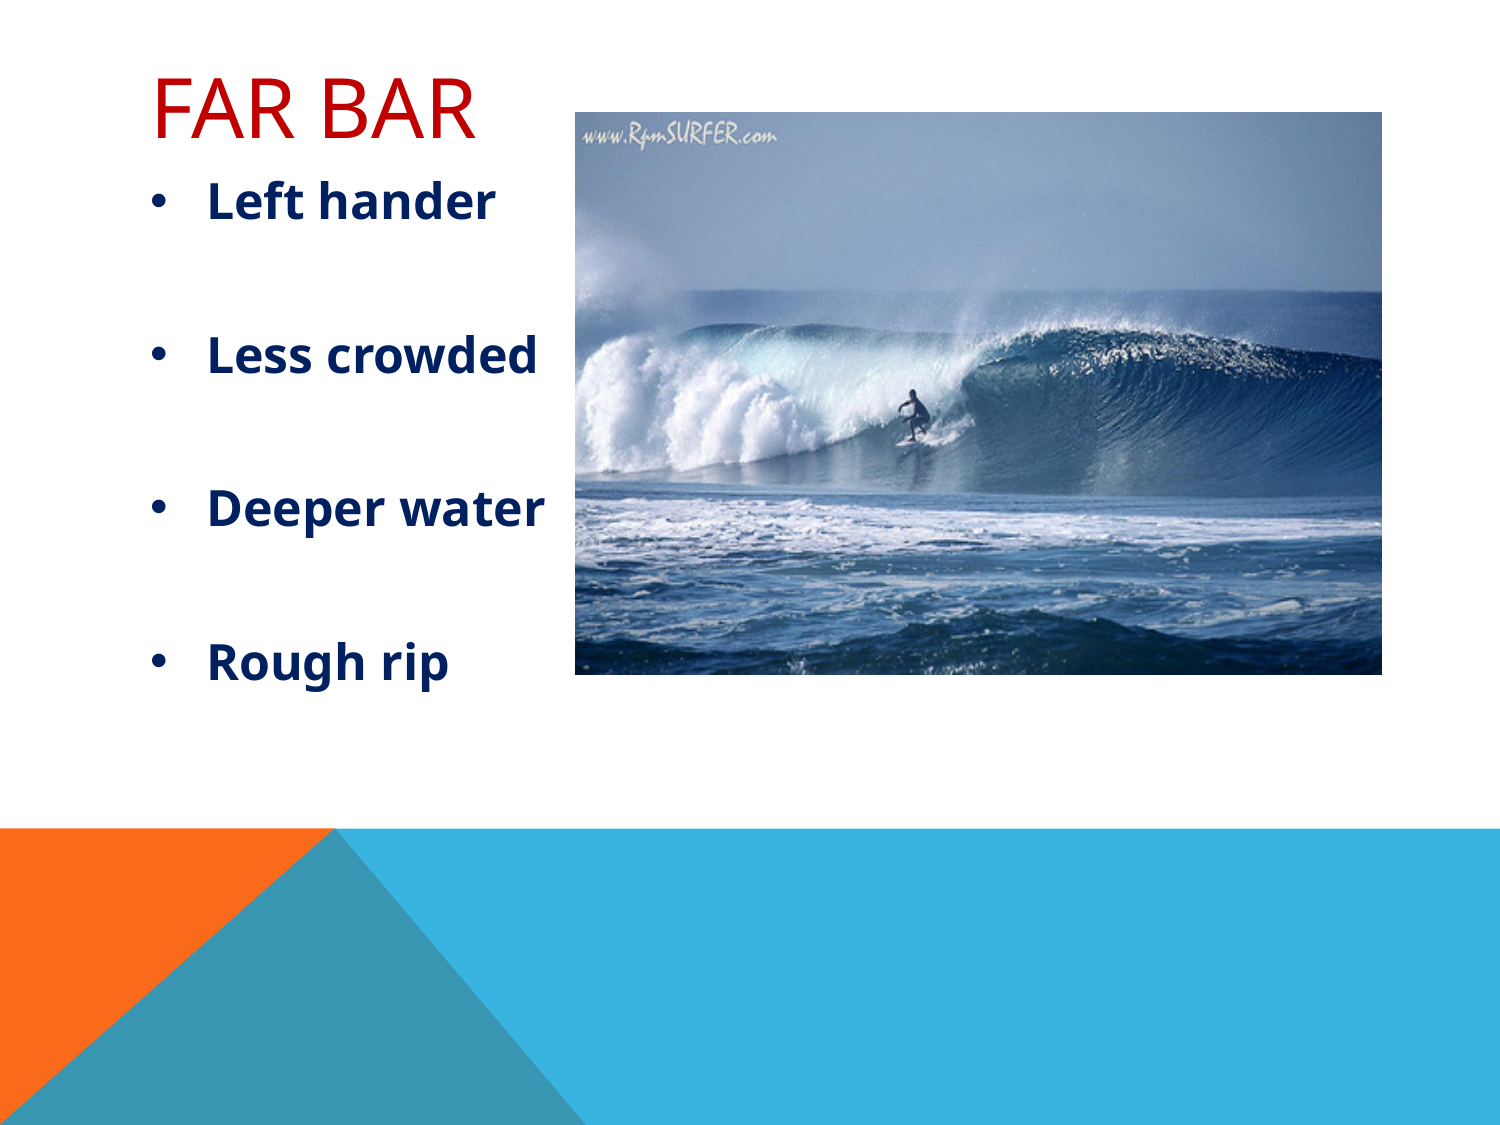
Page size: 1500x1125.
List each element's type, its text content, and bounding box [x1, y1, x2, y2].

list Left hander Less crowded Deeper water Rough rip [135, 162, 563, 768]
picture [574, 112, 1382, 676]
title Far Bar [135, 60, 1369, 150]
